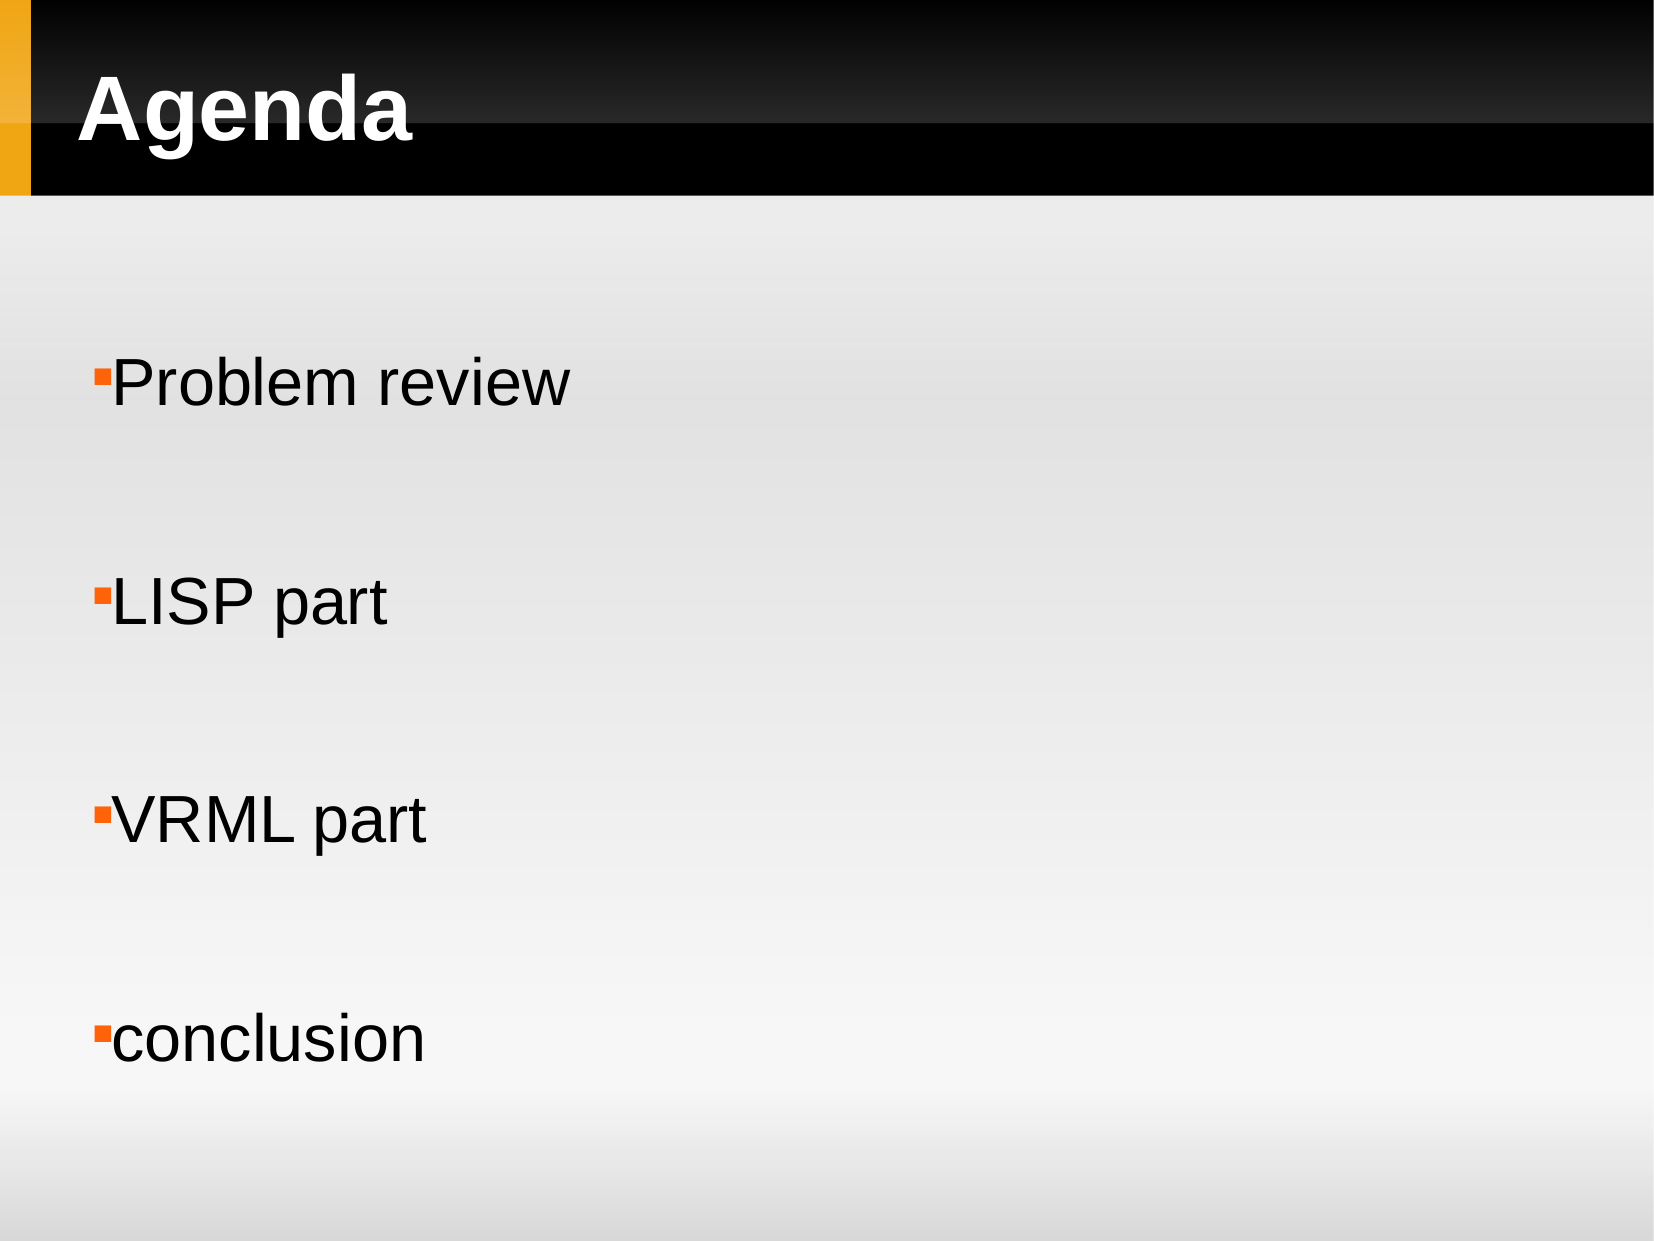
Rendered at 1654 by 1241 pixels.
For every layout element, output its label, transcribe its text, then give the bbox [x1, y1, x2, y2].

list Problem review LISP part VRML part conclusion [94, 338, 1583, 1076]
title Agenda [76, 0, 1565, 208]
picture [0, 0, 1654, 1241]
